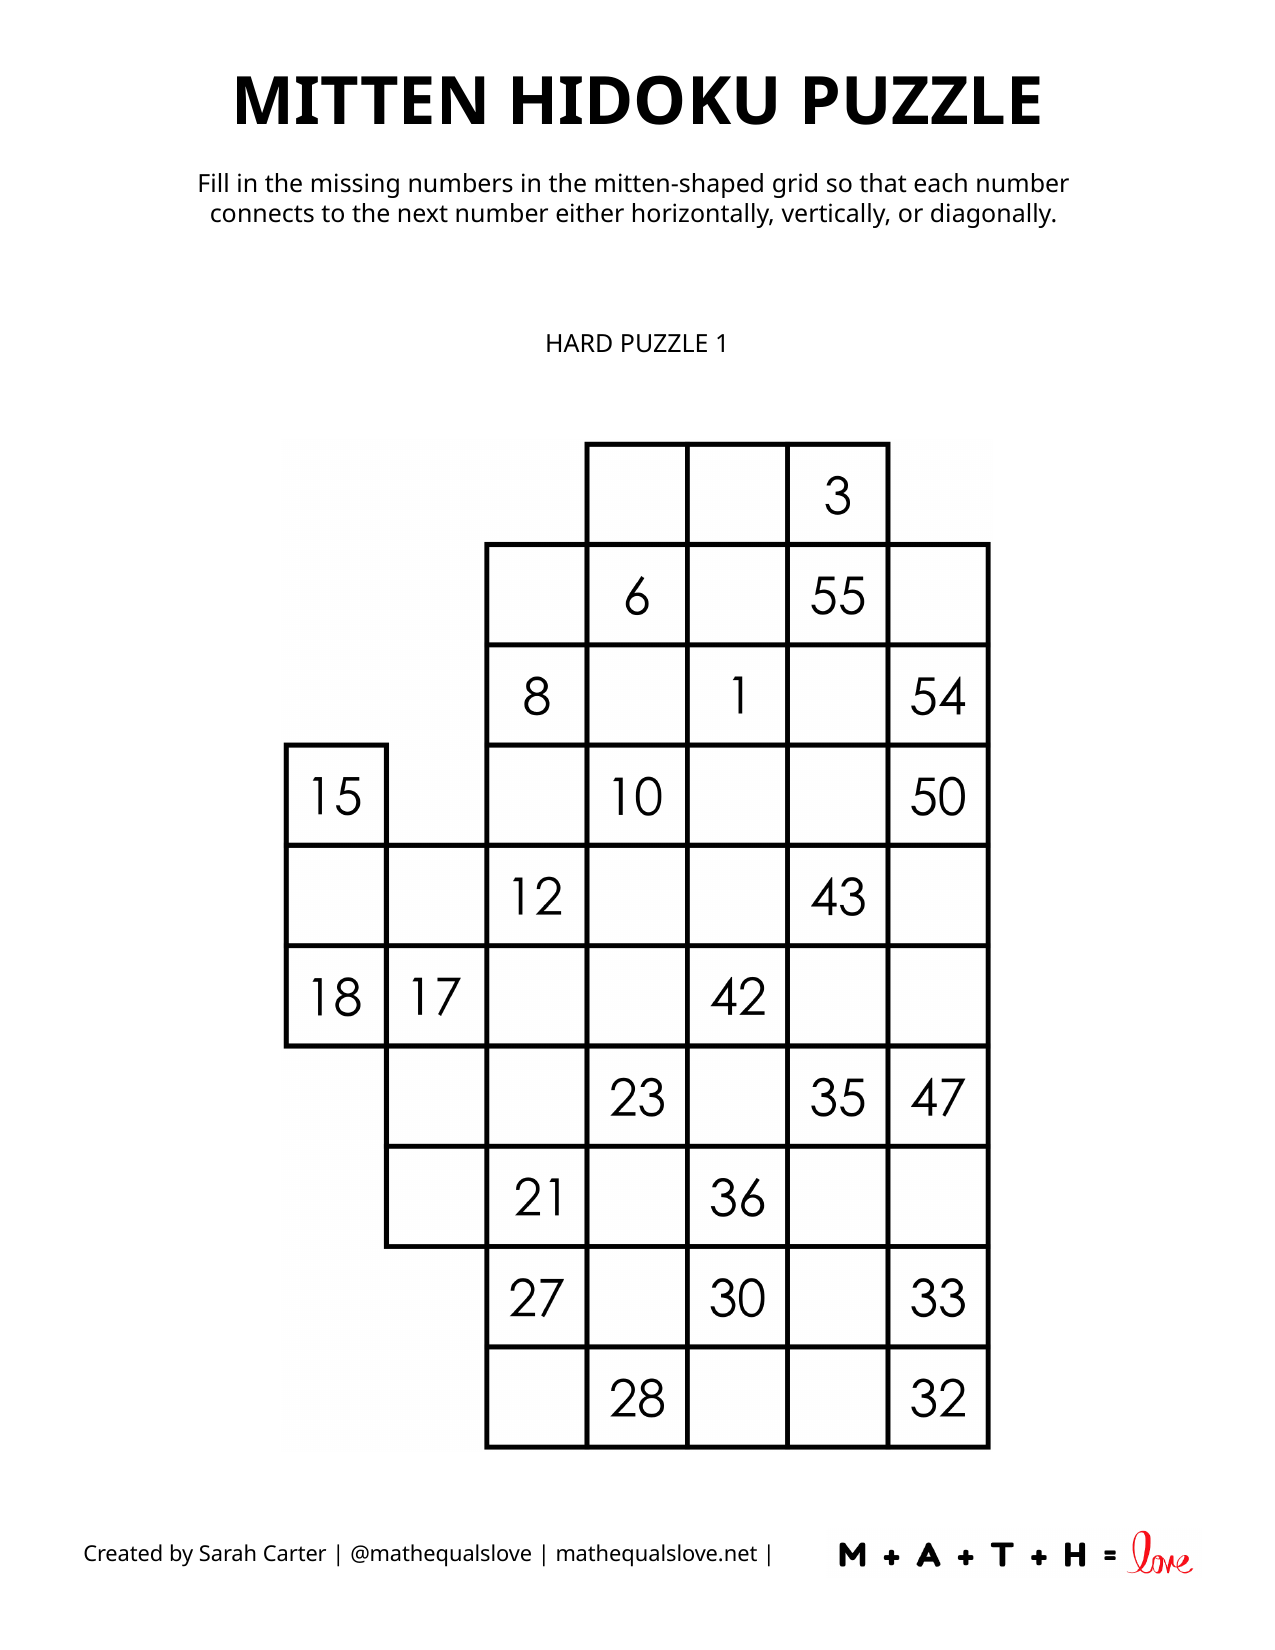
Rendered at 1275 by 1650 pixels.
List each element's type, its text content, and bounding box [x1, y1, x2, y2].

text_box MITTEN HIDOKU PUZZLE [66, 50, 1211, 145]
text_box Created by Sarah Carter | @mathequalslove | mathequalslove.net | [68, 1532, 826, 1574]
text_box HARD PUZZLE 1 [197, 327, 1077, 378]
text_box Fill in the missing numbers in the mitten-shaped grid so that each number connects to the next number either horizontally, vertically, or diagonally. [0, 160, 1275, 235]
picture [826, 1527, 1203, 1579]
picture [280, 439, 994, 1453]
